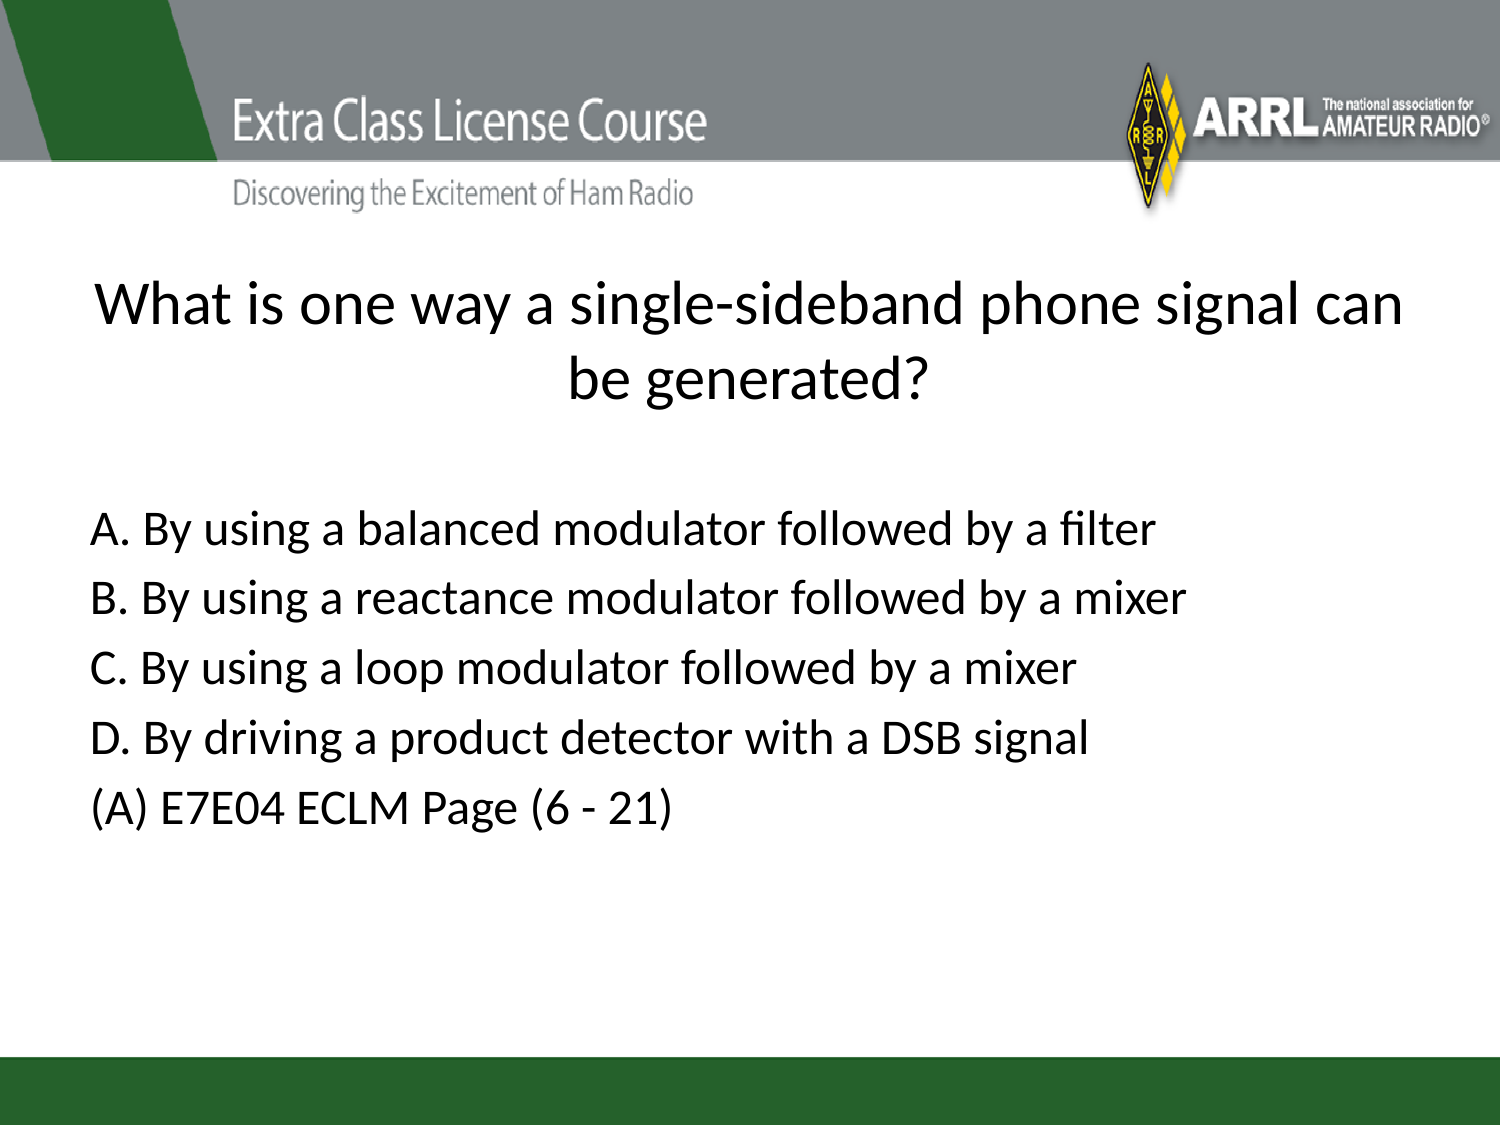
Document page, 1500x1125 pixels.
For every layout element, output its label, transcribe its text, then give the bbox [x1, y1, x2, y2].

title What is one way a single-sideband phone signal can be generated? [75, 254, 1425, 435]
picture [0, 0, 1500, 1125]
list A. By using a balanced modulator followed by a filter B. By using a reactance modulator followed by a mixer C. By using a loop modulator followed by a mixer D. By driving a product detector with a DSB signal (A) E7E04 ECLM Page (6 - 21) [75, 487, 1425, 1005]
